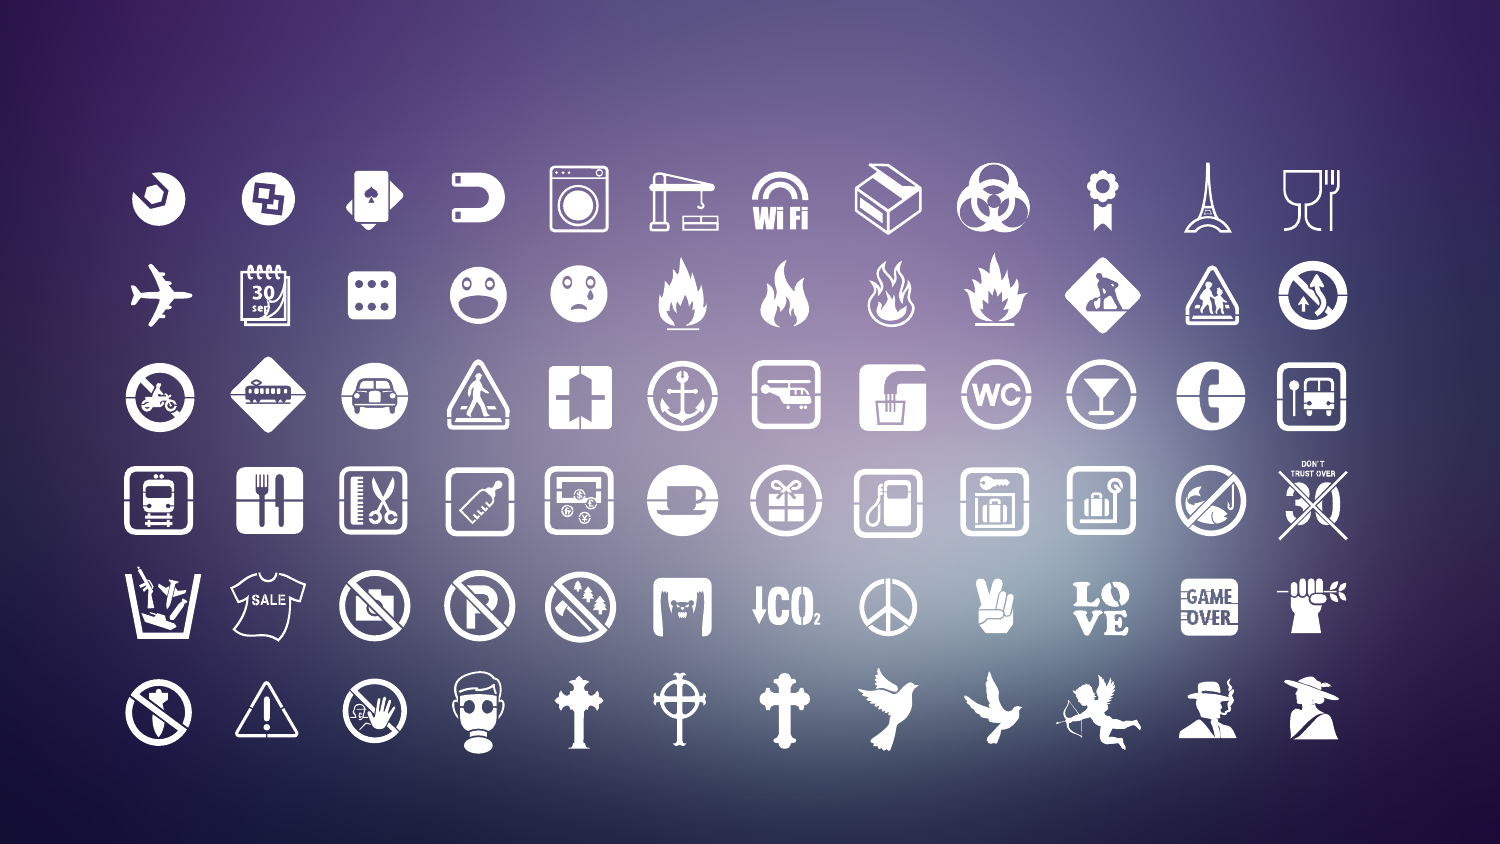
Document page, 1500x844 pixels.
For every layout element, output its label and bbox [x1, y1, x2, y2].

text_box [240, 270, 247, 321]
text_box [961, 359, 1032, 394]
text_box [752, 586, 767, 625]
text_box [368, 476, 398, 525]
text_box [1066, 359, 1137, 394]
text_box [979, 607, 1014, 634]
text_box [1180, 592, 1188, 598]
text_box [360, 223, 377, 231]
text_box [375, 380, 391, 389]
text_box [1227, 483, 1234, 511]
text_box [1288, 380, 1300, 417]
text_box [458, 683, 497, 695]
text_box [270, 594, 278, 605]
text_box [1295, 497, 1310, 512]
text_box [971, 198, 989, 222]
text_box [278, 270, 287, 282]
text_box [554, 600, 568, 617]
text_box [1306, 410, 1313, 417]
text_box [143, 492, 175, 513]
text_box [259, 399, 277, 403]
text_box [874, 667, 898, 692]
text_box [787, 493, 804, 506]
text_box [556, 477, 602, 489]
text_box [576, 490, 583, 500]
text_box [1091, 498, 1103, 517]
text_box [1199, 281, 1228, 314]
text_box [1079, 477, 1123, 524]
text_box [1073, 610, 1103, 636]
text_box [445, 467, 515, 501]
text_box [447, 418, 510, 430]
text_box [368, 390, 381, 403]
text_box [1298, 296, 1309, 312]
text_box [647, 465, 719, 500]
text_box [454, 418, 503, 423]
text_box [978, 610, 1004, 624]
text_box [451, 172, 505, 223]
text_box [230, 573, 307, 642]
text_box [853, 504, 923, 538]
text_box [350, 703, 368, 721]
text_box [1003, 504, 1007, 523]
text_box [544, 501, 614, 535]
text_box [752, 171, 809, 201]
text_box [1185, 496, 1205, 516]
text_box [445, 503, 515, 537]
text_box [556, 491, 602, 503]
text_box [1286, 486, 1295, 496]
text_box [339, 570, 411, 642]
text_box [1073, 581, 1100, 607]
text_box [1329, 581, 1339, 590]
text_box [854, 163, 922, 235]
text_box [1187, 486, 1202, 501]
text_box [1185, 265, 1239, 315]
text_box [582, 586, 595, 603]
text_box [1329, 593, 1339, 603]
text_box [265, 264, 273, 280]
text_box [750, 501, 823, 537]
text_box [1086, 170, 1119, 203]
text_box [1093, 203, 1112, 231]
text_box [476, 509, 485, 516]
text_box [1315, 511, 1329, 526]
text_box [124, 501, 194, 535]
text_box [584, 503, 598, 510]
text_box [1190, 612, 1196, 623]
text_box [964, 671, 1023, 745]
text_box [256, 264, 263, 280]
text_box [1180, 578, 1238, 636]
text_box [486, 406, 497, 410]
text_box [877, 403, 903, 423]
text_box [1284, 676, 1339, 740]
text_box [266, 199, 279, 210]
text_box [653, 672, 707, 747]
text_box [1066, 466, 1136, 500]
text_box [976, 578, 1003, 610]
text_box [592, 595, 608, 615]
text_box [588, 499, 594, 507]
text_box [263, 724, 271, 731]
text_box [883, 480, 911, 492]
text_box [561, 511, 574, 518]
text_box [975, 493, 1015, 528]
text_box [682, 215, 719, 231]
text_box [1175, 465, 1247, 537]
text_box [750, 464, 823, 500]
text_box [260, 594, 267, 605]
text_box [760, 260, 810, 328]
text_box [647, 397, 718, 432]
text_box [658, 257, 707, 326]
text_box [446, 359, 510, 418]
text_box [767, 586, 790, 626]
text_box [274, 264, 282, 280]
text_box [566, 605, 592, 632]
text_box [346, 199, 353, 216]
text_box [853, 468, 923, 503]
text_box [1290, 582, 1298, 597]
text_box [867, 260, 915, 328]
text_box [125, 398, 195, 433]
text_box [466, 598, 481, 629]
text_box [1329, 170, 1340, 231]
text_box [458, 480, 503, 525]
text_box [1303, 377, 1335, 391]
text_box [230, 356, 307, 394]
text_box [466, 373, 490, 418]
text_box [145, 519, 173, 527]
text_box [130, 263, 193, 327]
text_box [1101, 582, 1120, 607]
text_box [1084, 498, 1089, 517]
text_box [760, 380, 812, 404]
text_box [956, 162, 1030, 233]
text_box [859, 364, 927, 431]
text_box [814, 612, 821, 625]
text_box [1091, 492, 1103, 498]
text_box [132, 172, 186, 226]
text_box [695, 489, 703, 501]
text_box [1066, 395, 1137, 430]
text_box [980, 179, 1008, 190]
text_box [647, 501, 719, 537]
text_box [236, 501, 304, 534]
text_box [464, 737, 493, 754]
text_box [857, 682, 920, 751]
text_box [452, 671, 505, 719]
text_box [1326, 410, 1332, 417]
text_box [152, 714, 165, 738]
text_box [1278, 470, 1348, 541]
text_box [389, 393, 396, 399]
text_box [1338, 582, 1347, 592]
picture [0, 0, 1500, 844]
text_box [236, 467, 304, 500]
text_box [263, 696, 270, 722]
text_box [450, 266, 507, 324]
text_box [355, 595, 383, 621]
text_box [1316, 500, 1323, 512]
text_box [144, 184, 164, 205]
text_box [1329, 486, 1341, 524]
text_box [1278, 296, 1348, 330]
text_box [678, 611, 687, 619]
text_box [350, 678, 408, 731]
text_box [444, 570, 516, 642]
text_box [649, 172, 715, 232]
text_box [342, 690, 399, 744]
text_box [1000, 383, 1021, 406]
text_box [166, 579, 179, 610]
text_box [1197, 505, 1228, 524]
text_box [982, 504, 987, 523]
text_box [1192, 315, 1233, 319]
text_box [752, 206, 784, 230]
text_box [581, 514, 588, 522]
text_box [1066, 501, 1136, 535]
text_box [960, 467, 1030, 501]
text_box [573, 580, 583, 592]
text_box [999, 198, 1016, 222]
text_box [549, 165, 609, 233]
text_box [267, 708, 299, 738]
text_box [961, 395, 1032, 430]
text_box [989, 498, 1001, 504]
text_box [1338, 592, 1347, 601]
text_box [653, 577, 712, 637]
text_box [660, 370, 705, 424]
text_box [143, 479, 175, 492]
text_box [1310, 594, 1327, 604]
text_box [249, 681, 284, 709]
text_box [145, 513, 173, 519]
text_box [368, 589, 394, 618]
text_box [137, 566, 155, 609]
text_box [1112, 581, 1130, 606]
text_box [252, 285, 263, 300]
text_box [561, 504, 574, 511]
text_box [865, 483, 883, 527]
text_box [460, 694, 497, 731]
text_box [261, 288, 287, 321]
text_box [751, 395, 821, 430]
text_box [581, 366, 612, 430]
text_box [1277, 400, 1347, 432]
text_box [1314, 482, 1332, 501]
text_box [1176, 397, 1246, 431]
text_box [751, 360, 821, 394]
text_box [1176, 361, 1246, 395]
text_box [770, 479, 802, 493]
text_box [253, 281, 287, 321]
text_box [1004, 593, 1014, 616]
text_box [1290, 595, 1322, 634]
text_box [124, 466, 194, 500]
text_box [1064, 257, 1141, 334]
text_box [1183, 216, 1233, 233]
text_box [545, 571, 617, 643]
text_box [339, 466, 408, 500]
text_box [1307, 578, 1315, 597]
text_box [1278, 260, 1348, 306]
text_box [368, 606, 376, 614]
text_box [1083, 378, 1120, 416]
text_box [544, 466, 614, 500]
text_box [1103, 295, 1117, 310]
text_box [859, 578, 918, 637]
text_box [257, 305, 264, 312]
text_box [359, 380, 374, 389]
text_box [469, 730, 487, 737]
text_box [802, 586, 814, 626]
text_box [554, 676, 604, 749]
text_box [1299, 578, 1306, 597]
text_box [1104, 498, 1109, 517]
text_box [768, 509, 785, 522]
text_box [158, 583, 170, 597]
text_box [768, 493, 785, 506]
text_box [1206, 591, 1211, 604]
text_box [141, 383, 177, 412]
text_box [141, 612, 177, 631]
text_box [960, 503, 1030, 537]
text_box [169, 598, 188, 620]
text_box [125, 363, 195, 397]
text_box [241, 172, 295, 226]
text_box [1285, 511, 1297, 524]
text_box [1055, 675, 1141, 750]
text_box [124, 574, 202, 639]
text_box [1179, 677, 1237, 739]
text_box [647, 360, 718, 396]
text_box [996, 591, 1007, 611]
text_box [1103, 610, 1129, 636]
text_box [258, 188, 270, 199]
text_box [147, 579, 154, 590]
text_box [125, 679, 192, 746]
text_box [1294, 482, 1310, 498]
text_box [1093, 297, 1101, 310]
text_box [1283, 170, 1322, 231]
text_box [149, 688, 168, 710]
text_box [258, 572, 278, 583]
text_box [1197, 162, 1219, 218]
text_box [1277, 362, 1347, 399]
text_box [244, 276, 291, 327]
text_box [550, 265, 608, 323]
text_box [481, 505, 489, 512]
text_box [971, 383, 1001, 406]
text_box [235, 708, 267, 738]
text_box [341, 362, 409, 396]
text_box [339, 501, 408, 535]
text_box [247, 264, 254, 280]
text_box [350, 476, 364, 525]
text_box [367, 696, 396, 730]
text_box [787, 509, 804, 522]
text_box [1203, 205, 1213, 209]
text_box [354, 170, 404, 222]
text_box [1297, 511, 1311, 526]
text_box [979, 475, 1011, 491]
text_box [1310, 274, 1327, 317]
text_box [472, 513, 481, 520]
text_box [263, 285, 275, 300]
text_box [1315, 578, 1323, 593]
text_box [255, 598, 260, 606]
text_box [264, 594, 270, 605]
text_box [341, 396, 409, 430]
text_box [989, 504, 1001, 523]
text_box [548, 366, 580, 430]
text_box [790, 206, 808, 230]
text_box [347, 271, 396, 320]
text_box [230, 395, 307, 433]
text_box [466, 585, 498, 611]
text_box [1185, 316, 1239, 326]
text_box [172, 587, 187, 598]
text_box [964, 252, 1029, 322]
text_box [1303, 392, 1335, 410]
text_box [759, 673, 810, 749]
text_box [883, 492, 911, 527]
text_box [791, 586, 802, 626]
